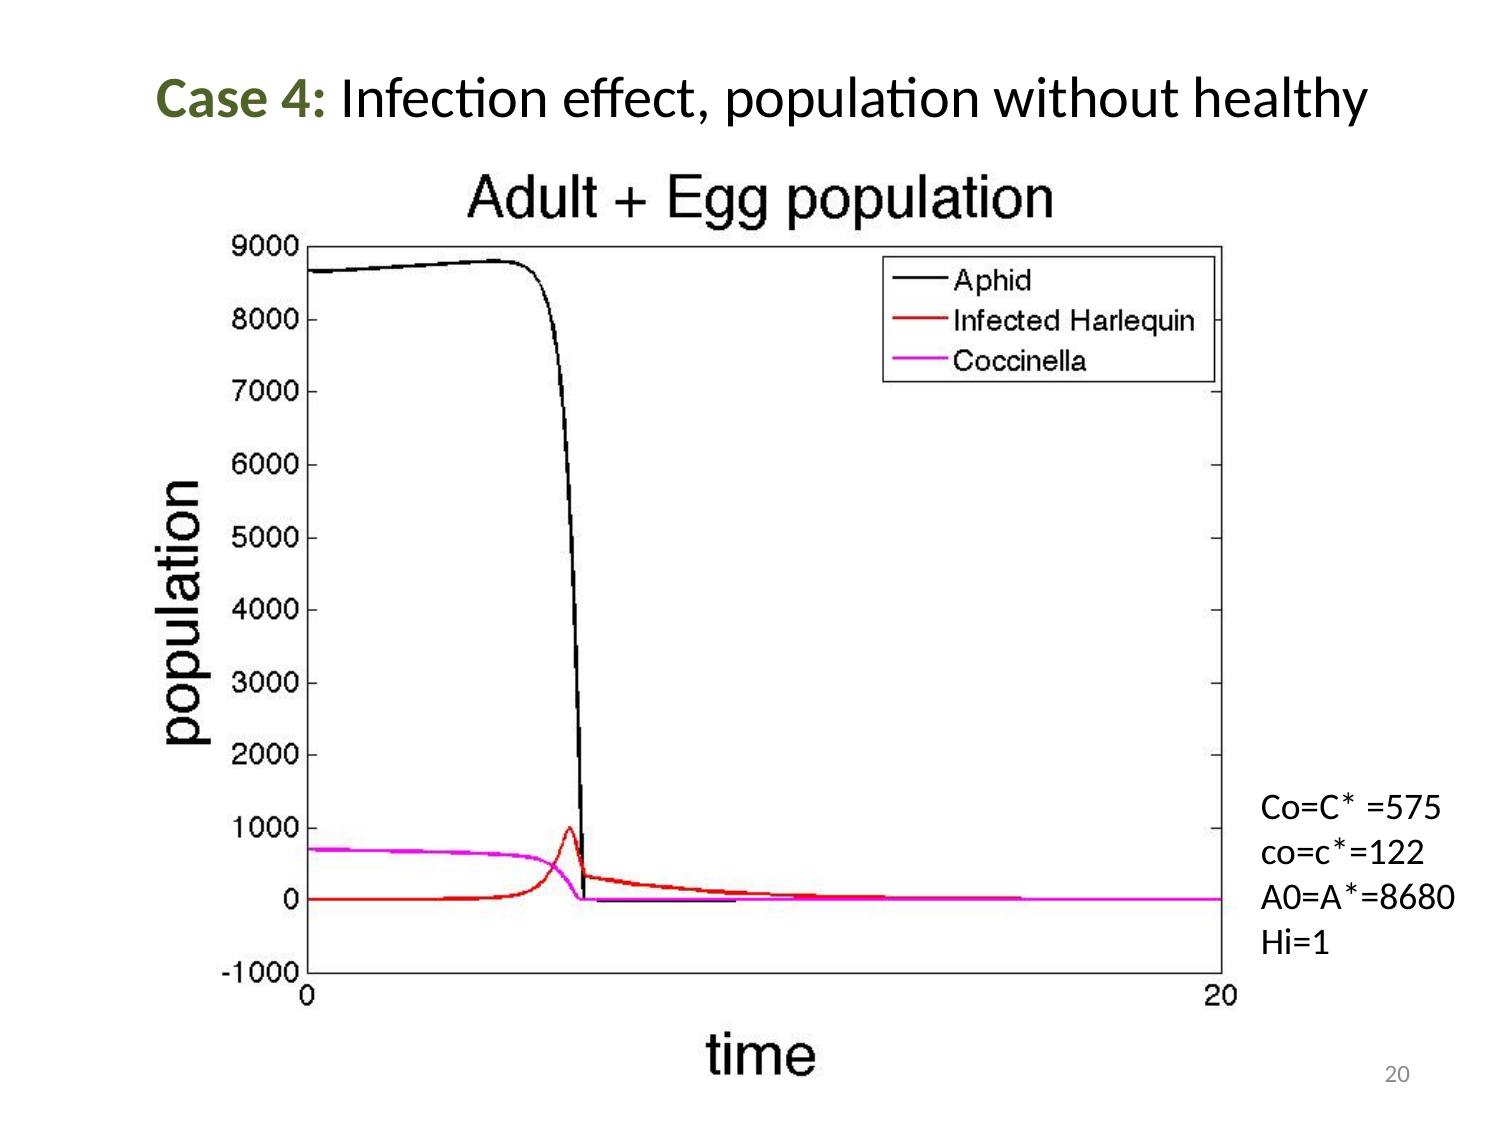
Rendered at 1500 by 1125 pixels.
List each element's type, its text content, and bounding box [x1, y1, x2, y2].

title Case 4: Infection effect, population without healthy [0, 0, 1500, 188]
slide_number 20 [1074, 1042, 1425, 1103]
text_box Co=C* =575 co=c*=122 A0=A*=8680 Hi=1 [1340, 775, 1480, 970]
picture [135, 160, 1337, 1092]
